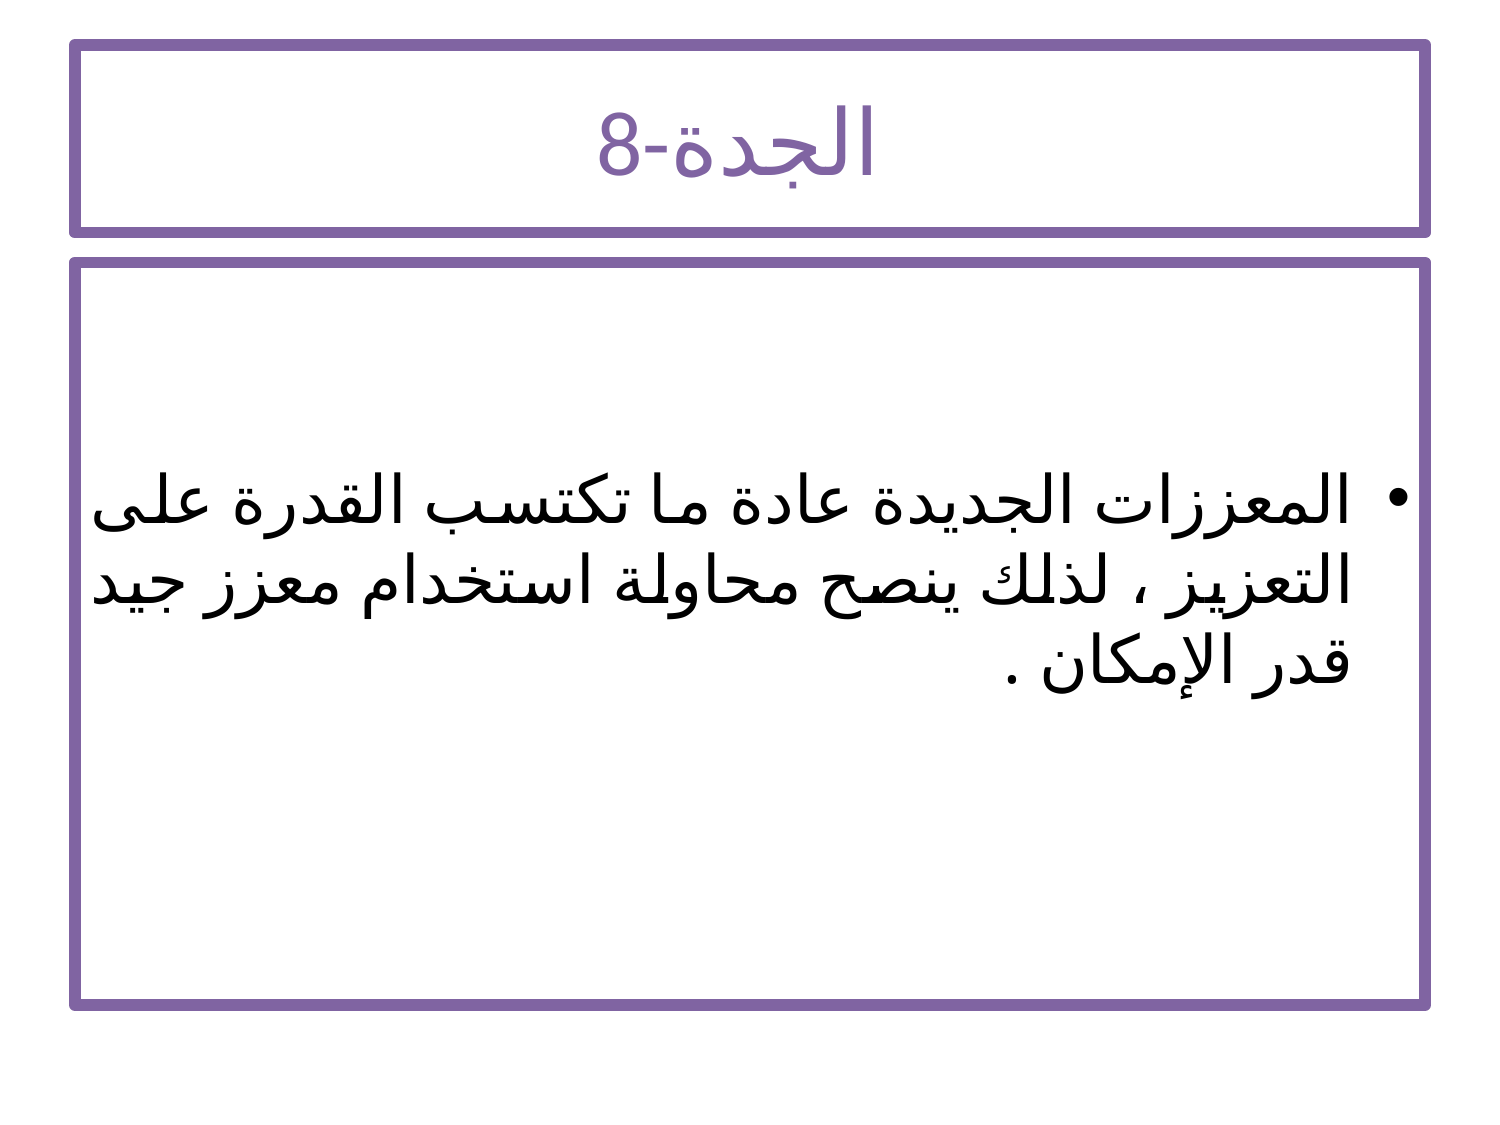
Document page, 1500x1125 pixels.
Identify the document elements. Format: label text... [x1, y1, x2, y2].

title 8-الجدة [75, 45, 1425, 233]
list المعززات الجديدة عادة ما تكتسب القدرة على التعزيز ، لذلك ينصح محاولة استخدام معزز جيد قدر الإمكان . [75, 262, 1425, 1005]
